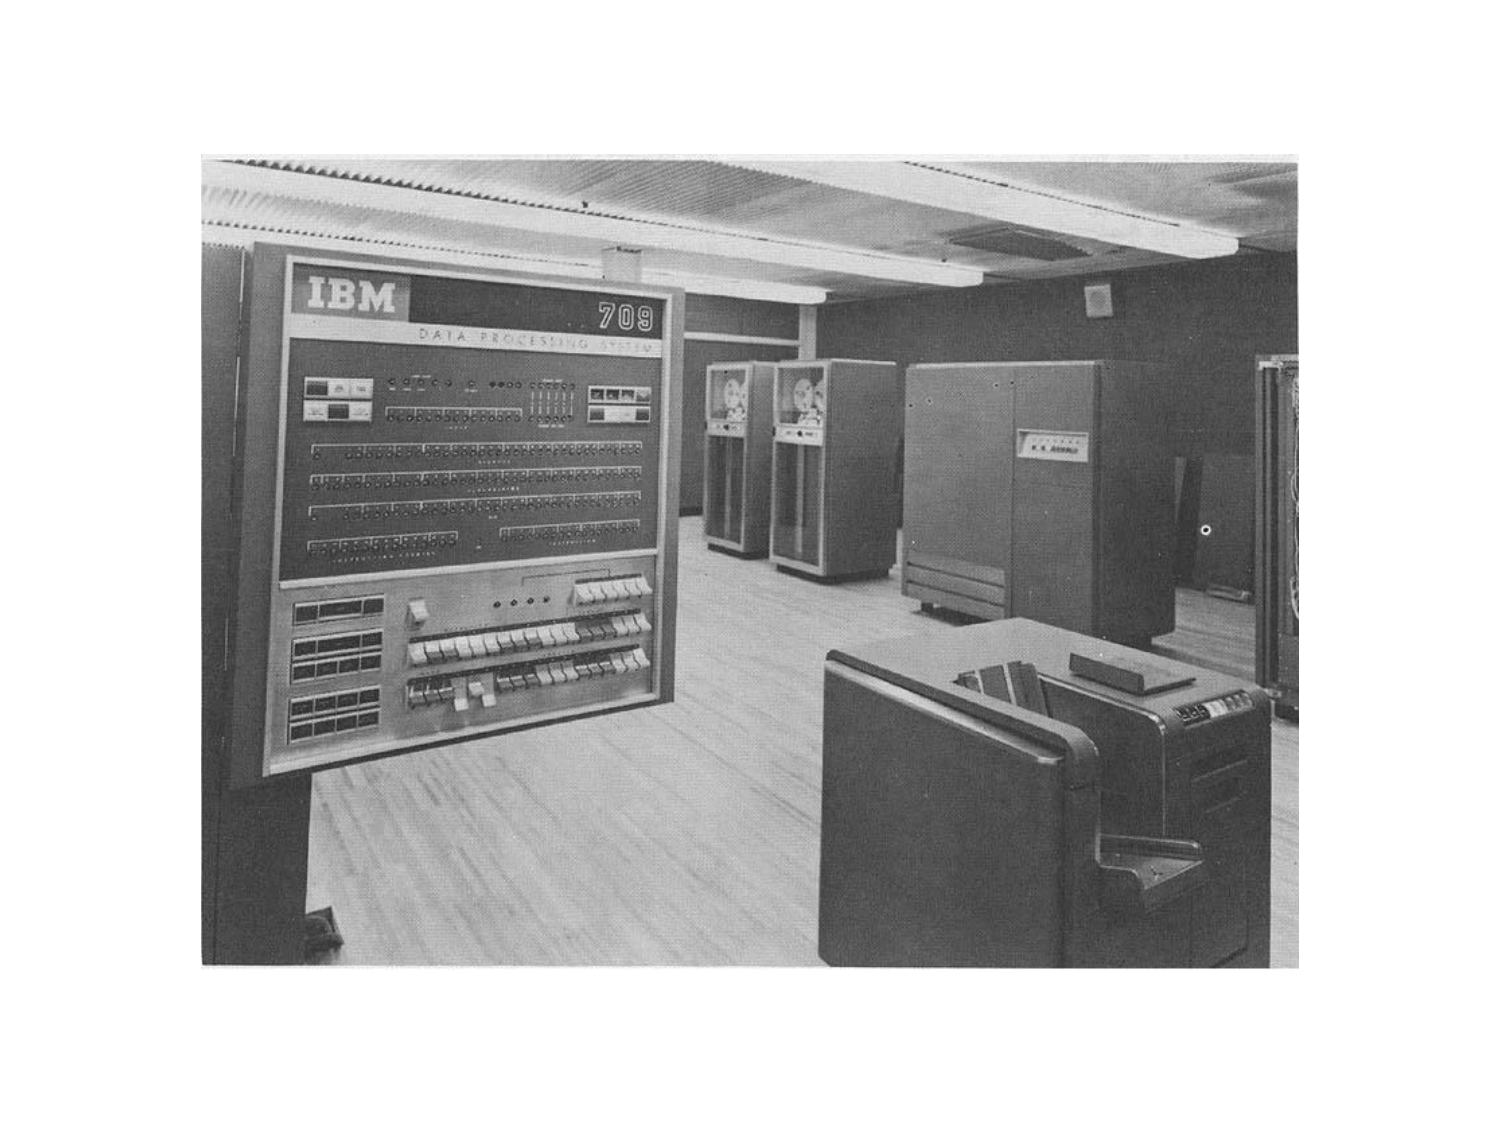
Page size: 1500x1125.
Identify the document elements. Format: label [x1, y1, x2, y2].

picture [200, 154, 1300, 971]
